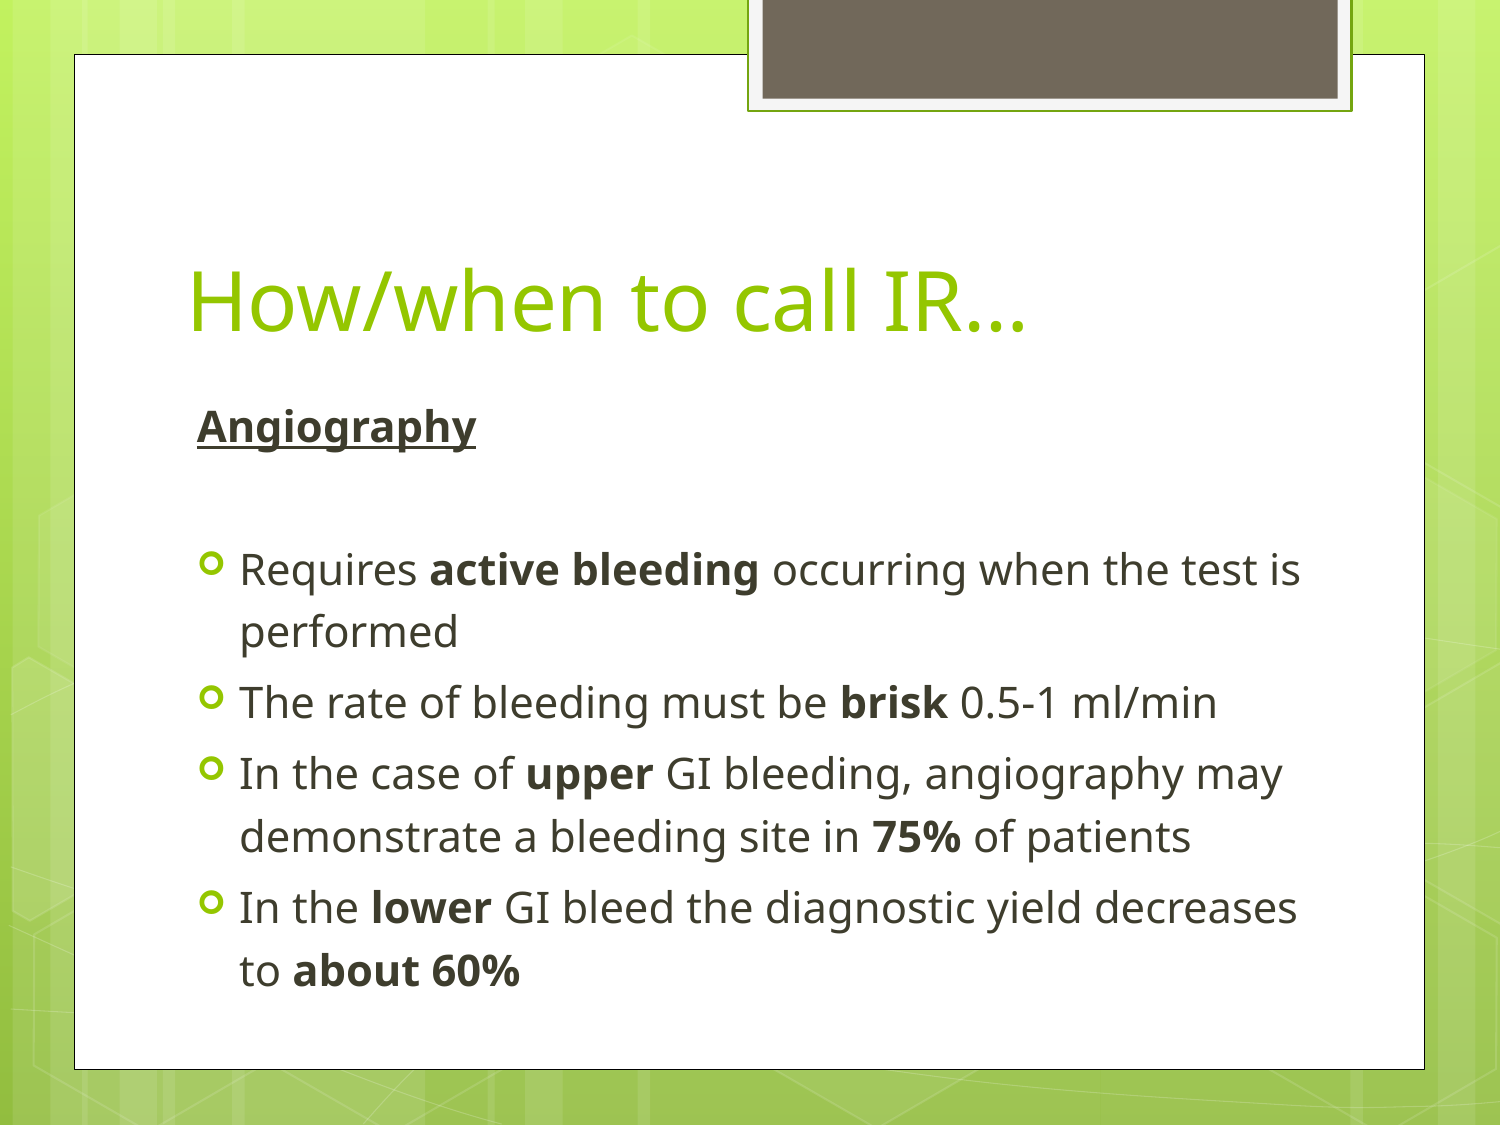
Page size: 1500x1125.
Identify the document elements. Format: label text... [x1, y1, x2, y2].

title How/when to call IR… [171, 168, 1324, 357]
list Angiography Requires active bleeding occurring when the test is performed The rate of bleeding must be brisk 0.5-1 ml/min In the case of upper GI bleeding, angiography may demonstrate a bleeding site in 75% of patients In the lower GI bleed the diagnostic yield decreases to about 60% [171, 381, 1324, 1046]
